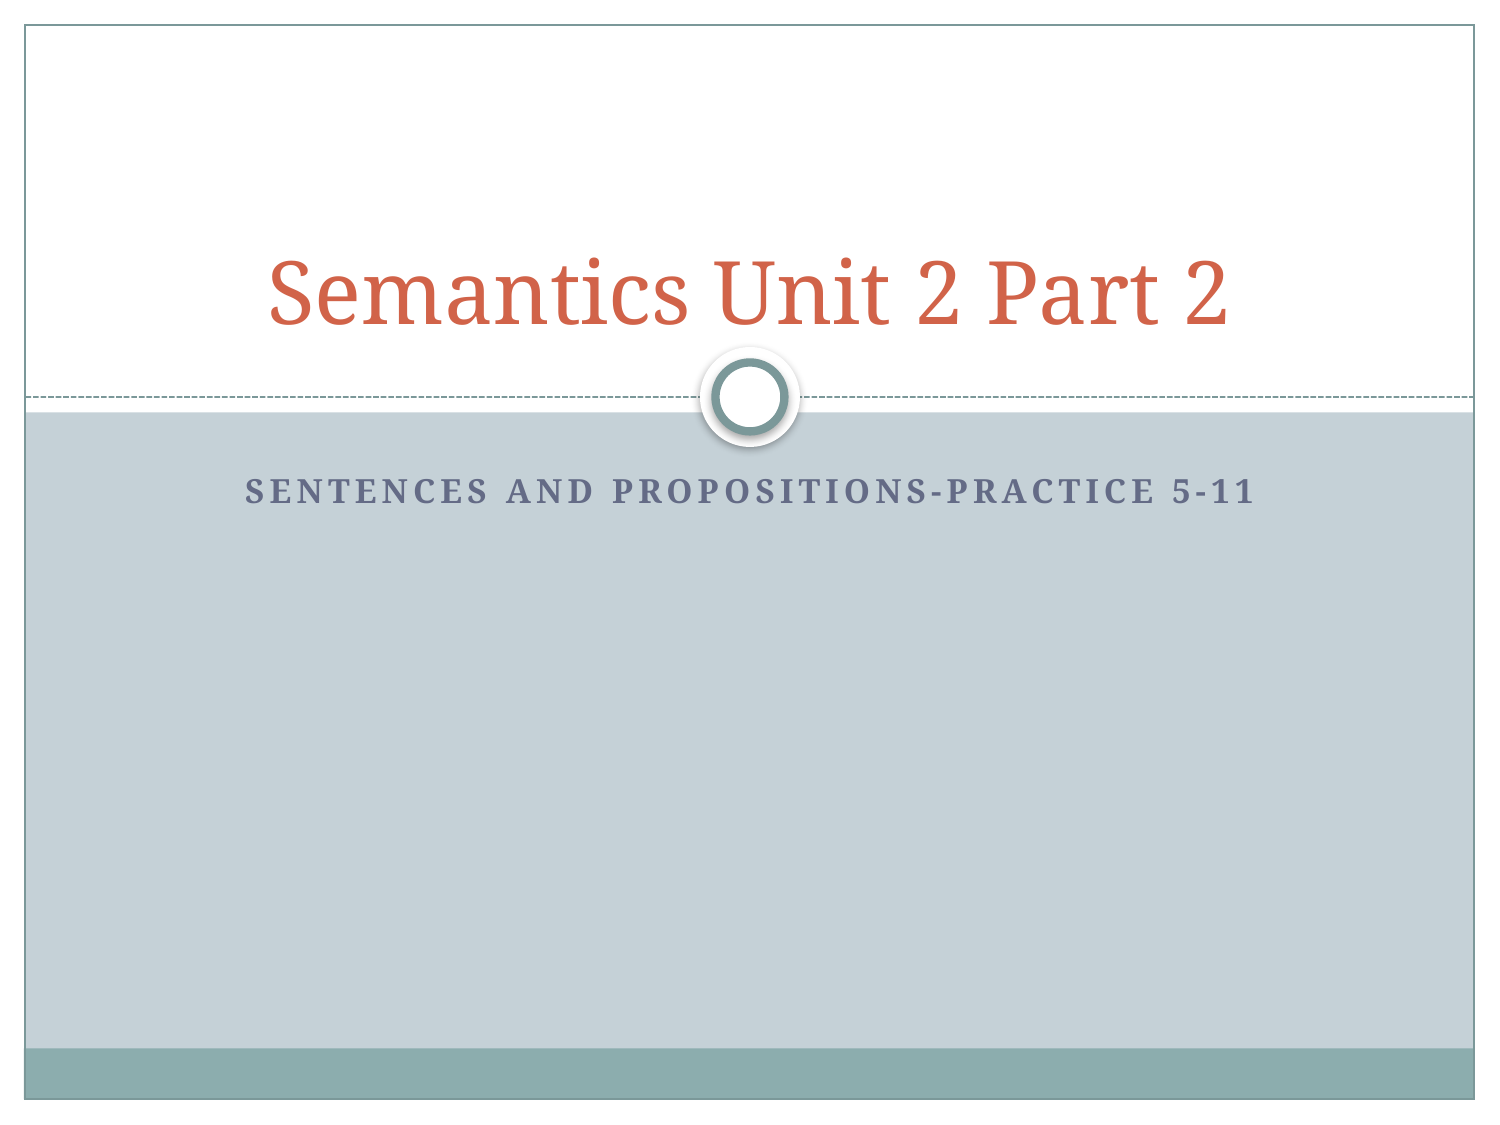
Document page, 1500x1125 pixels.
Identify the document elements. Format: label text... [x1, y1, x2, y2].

subtitle Sentences and Propositions-Practice 5-11 [225, 462, 1275, 750]
title Semantics Unit 2 Part 2 [112, 62, 1388, 350]
